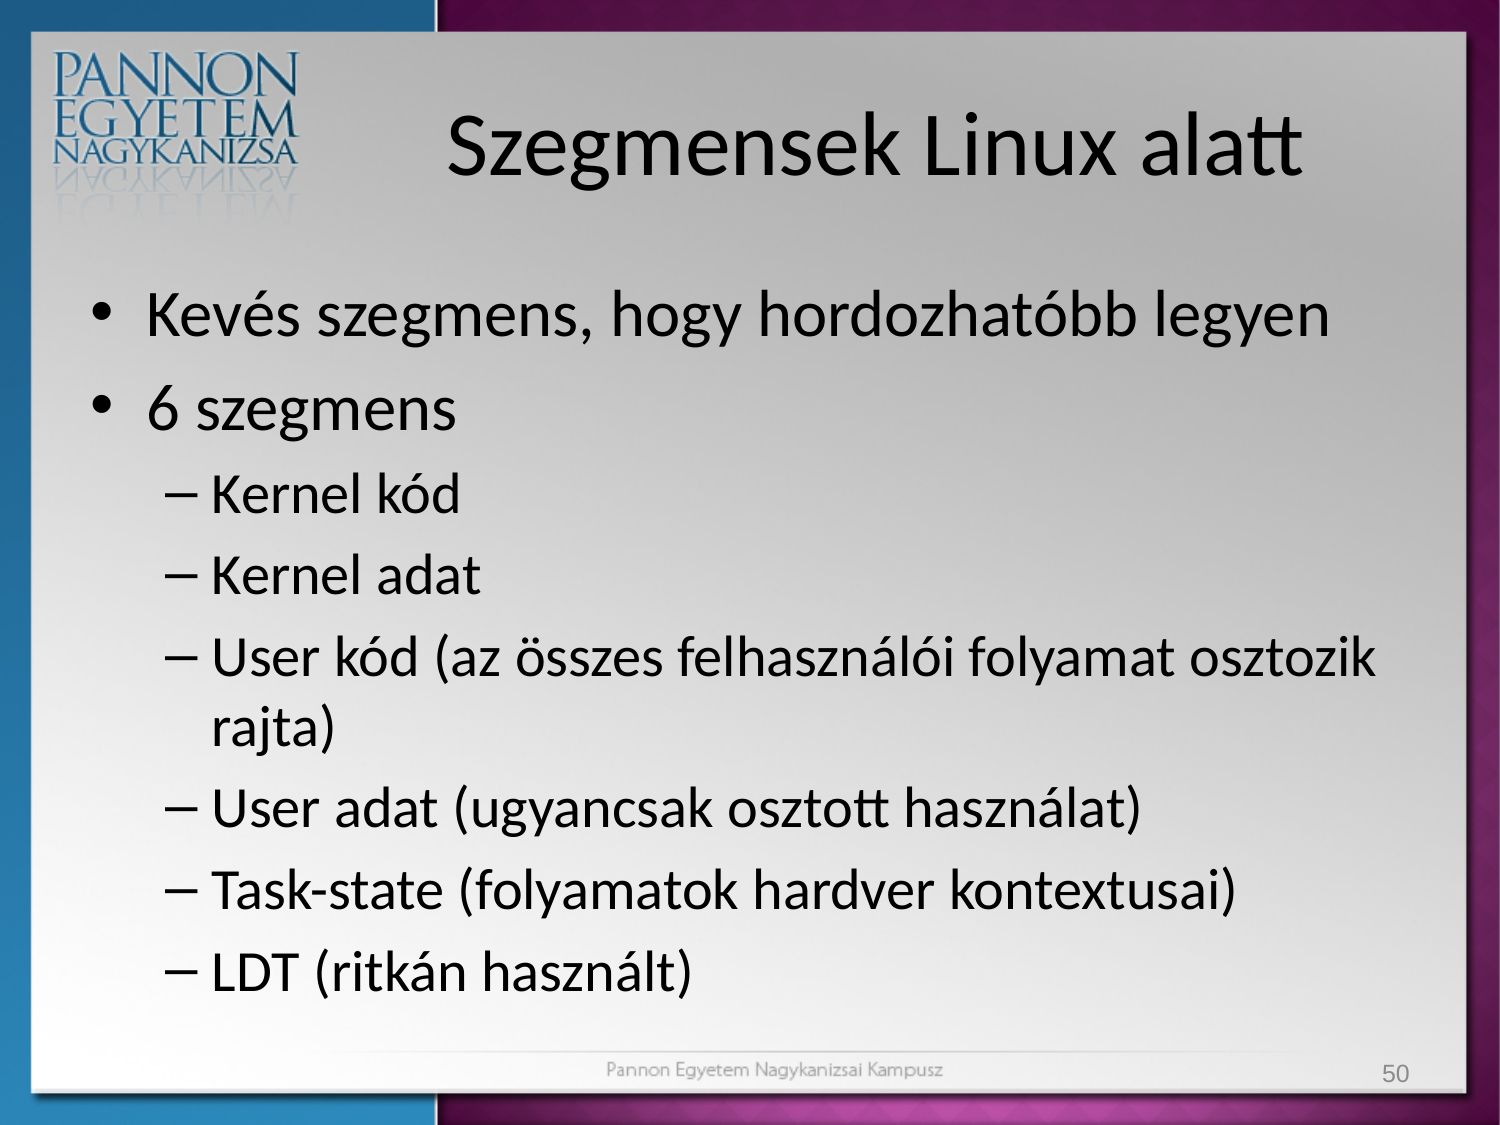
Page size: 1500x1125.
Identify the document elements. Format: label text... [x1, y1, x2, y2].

list Kevés szegmens, hogy hordozhatóbb legyen 6 szegmens Kernel kód Kernel adat User kód (az összes felhasználói folyamat osztozik rajta) User adat (ugyancsak osztott használat) Task-state (folyamatok hardver kontextusai) LDT (ritkán használt) [75, 262, 1425, 1038]
title Szegmensek Linux alatt [328, 45, 1425, 233]
slide_number 50 [1074, 1042, 1425, 1103]
picture [0, 0, 1500, 1125]
